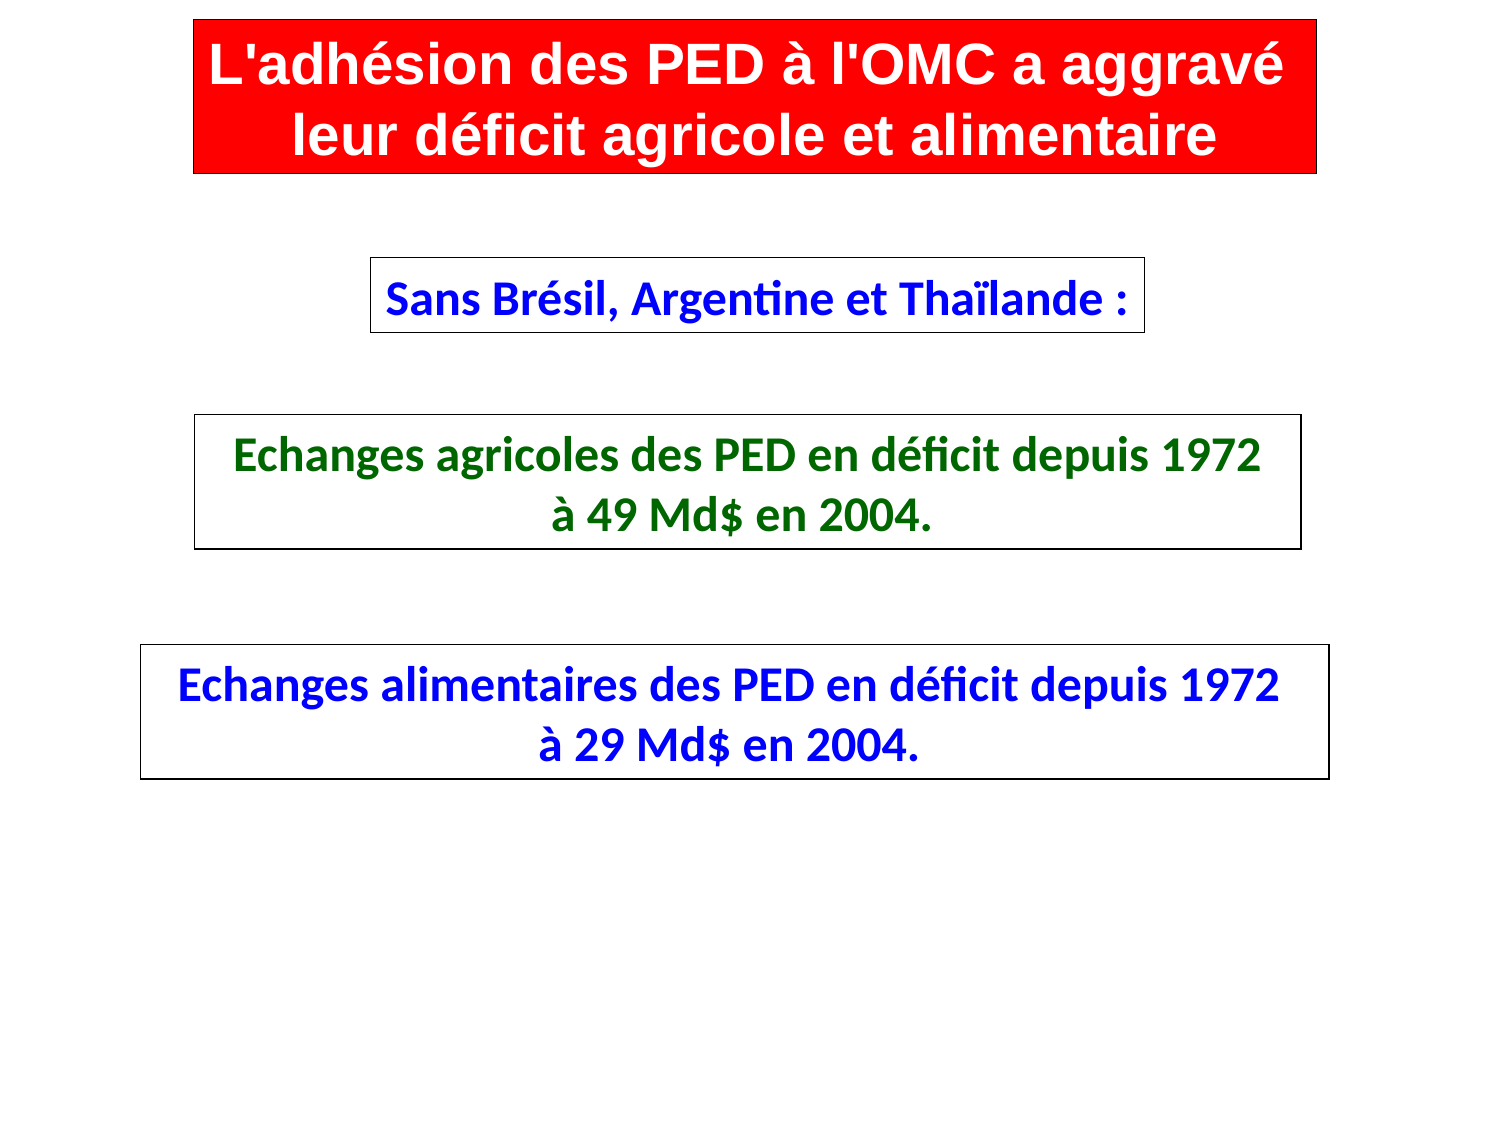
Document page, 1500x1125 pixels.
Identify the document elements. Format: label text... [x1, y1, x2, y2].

text_box Echanges alimentaires des PED en déficit depuis 1972 à 29 Md$ en 2004. [140, 644, 1330, 780]
text_box Echanges agricoles des PED en déficit depuis 1972 à 49 Md$ en 2004. [194, 414, 1301, 550]
text_box Sans Brésil, Argentine et Thaïlande : [370, 257, 1145, 333]
text_box L'adhésion des PED à l'OMC a aggravé leur déficit agricole et alimentaire [193, 19, 1317, 174]
